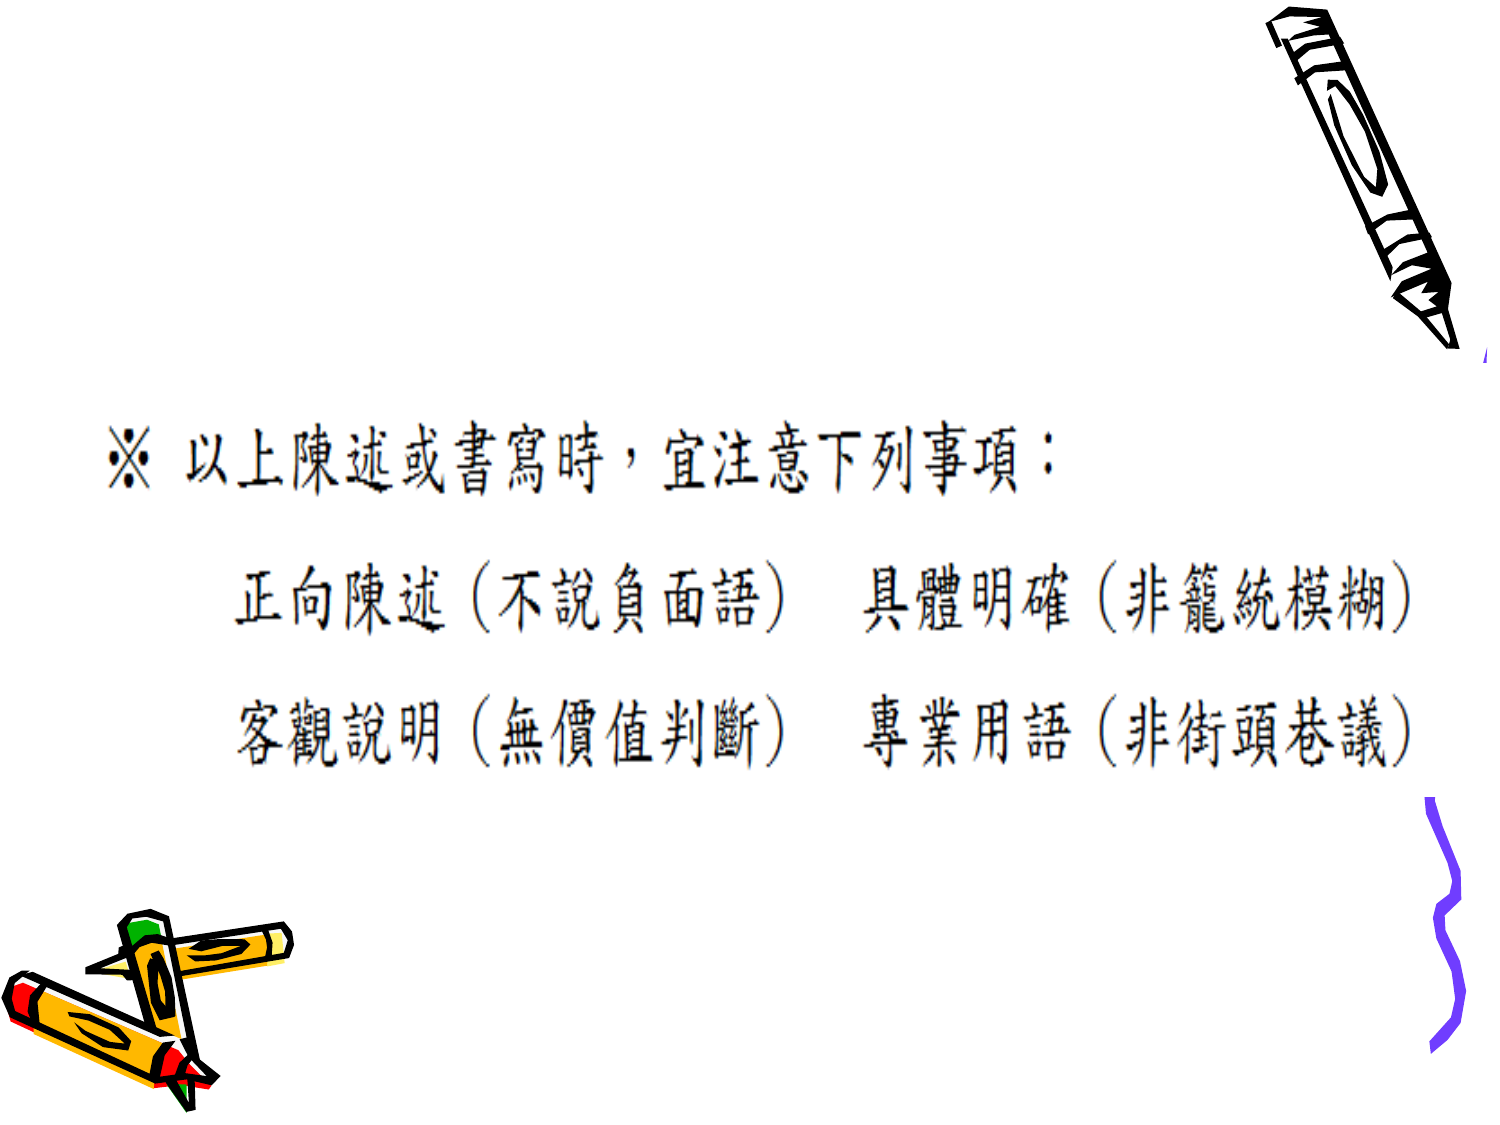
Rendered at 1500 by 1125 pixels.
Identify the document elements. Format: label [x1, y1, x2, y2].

picture [59, 362, 1500, 798]
